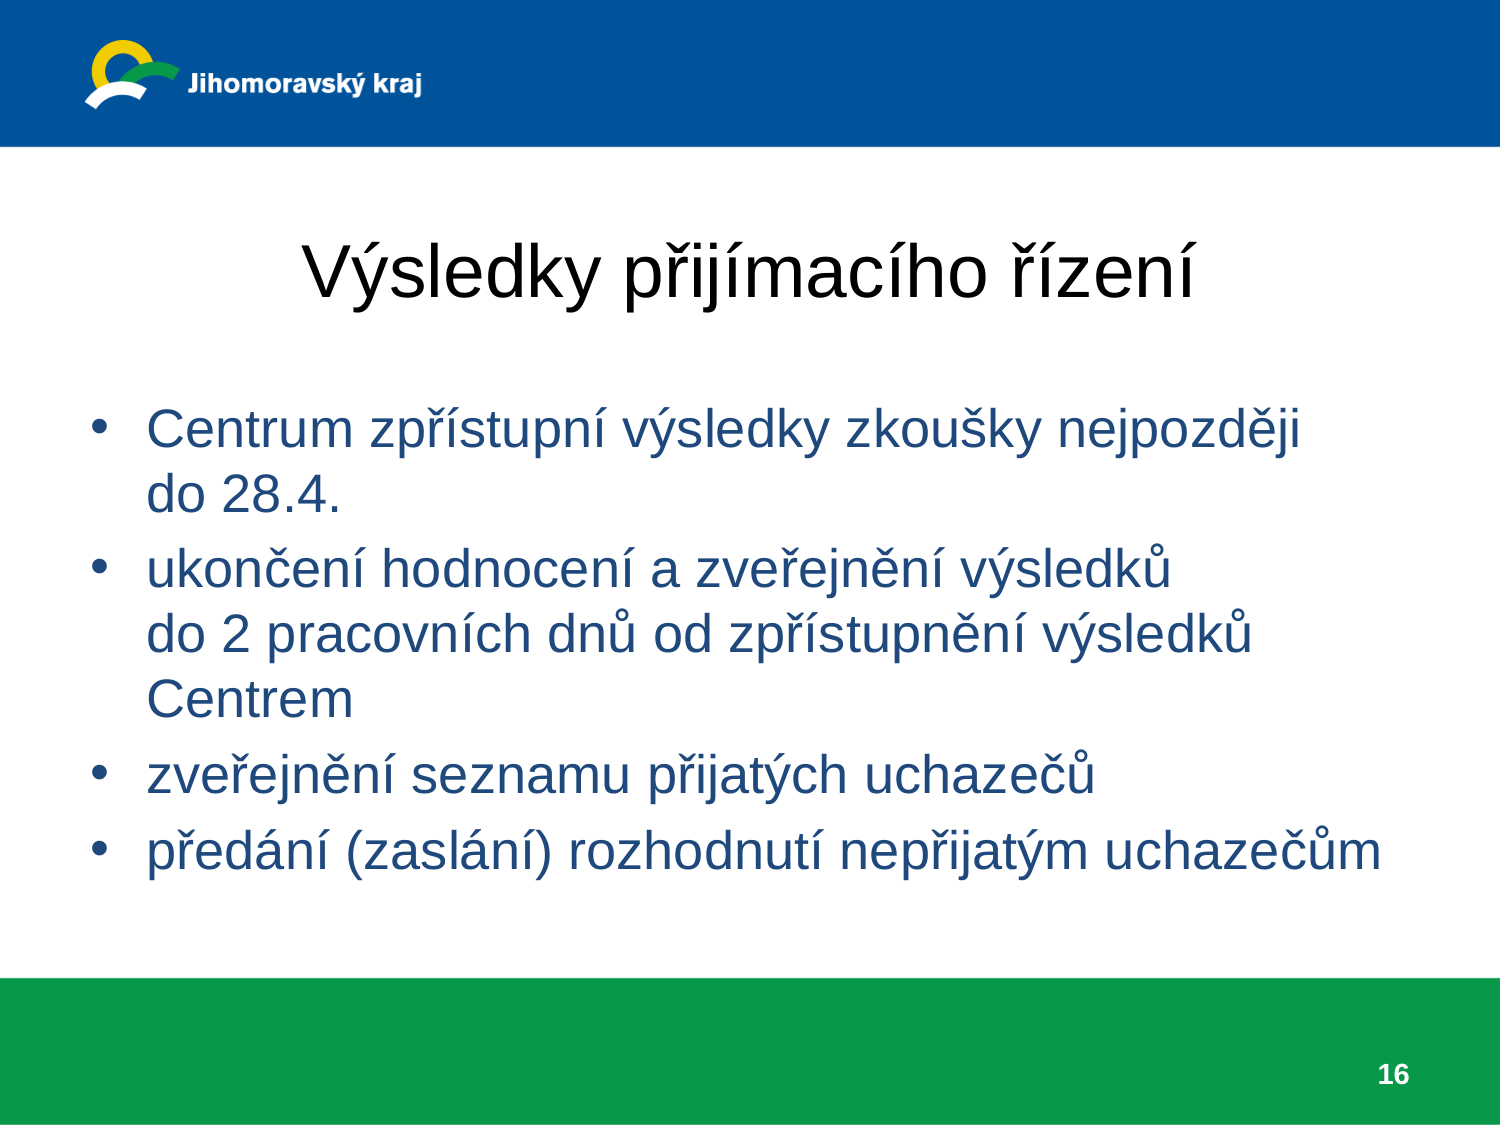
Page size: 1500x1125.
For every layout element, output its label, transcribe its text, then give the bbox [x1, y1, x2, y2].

slide_number 16 [1074, 1042, 1425, 1103]
list Centrum zpřístupní výsledky zkoušky nejpozději do 28.4. ukončení hodnocení a zveřejnění výsledků do 2 pracovních dnů od zpřístupnění výsledků Centrem zveřejnění seznamu přijatých uchazečů předání (zaslání) rozhodnutí nepřijatým uchazečům [74, 385, 1426, 953]
title Výsledky přijímacího řízení [74, 173, 1426, 362]
picture [0, 0, 1500, 1125]
